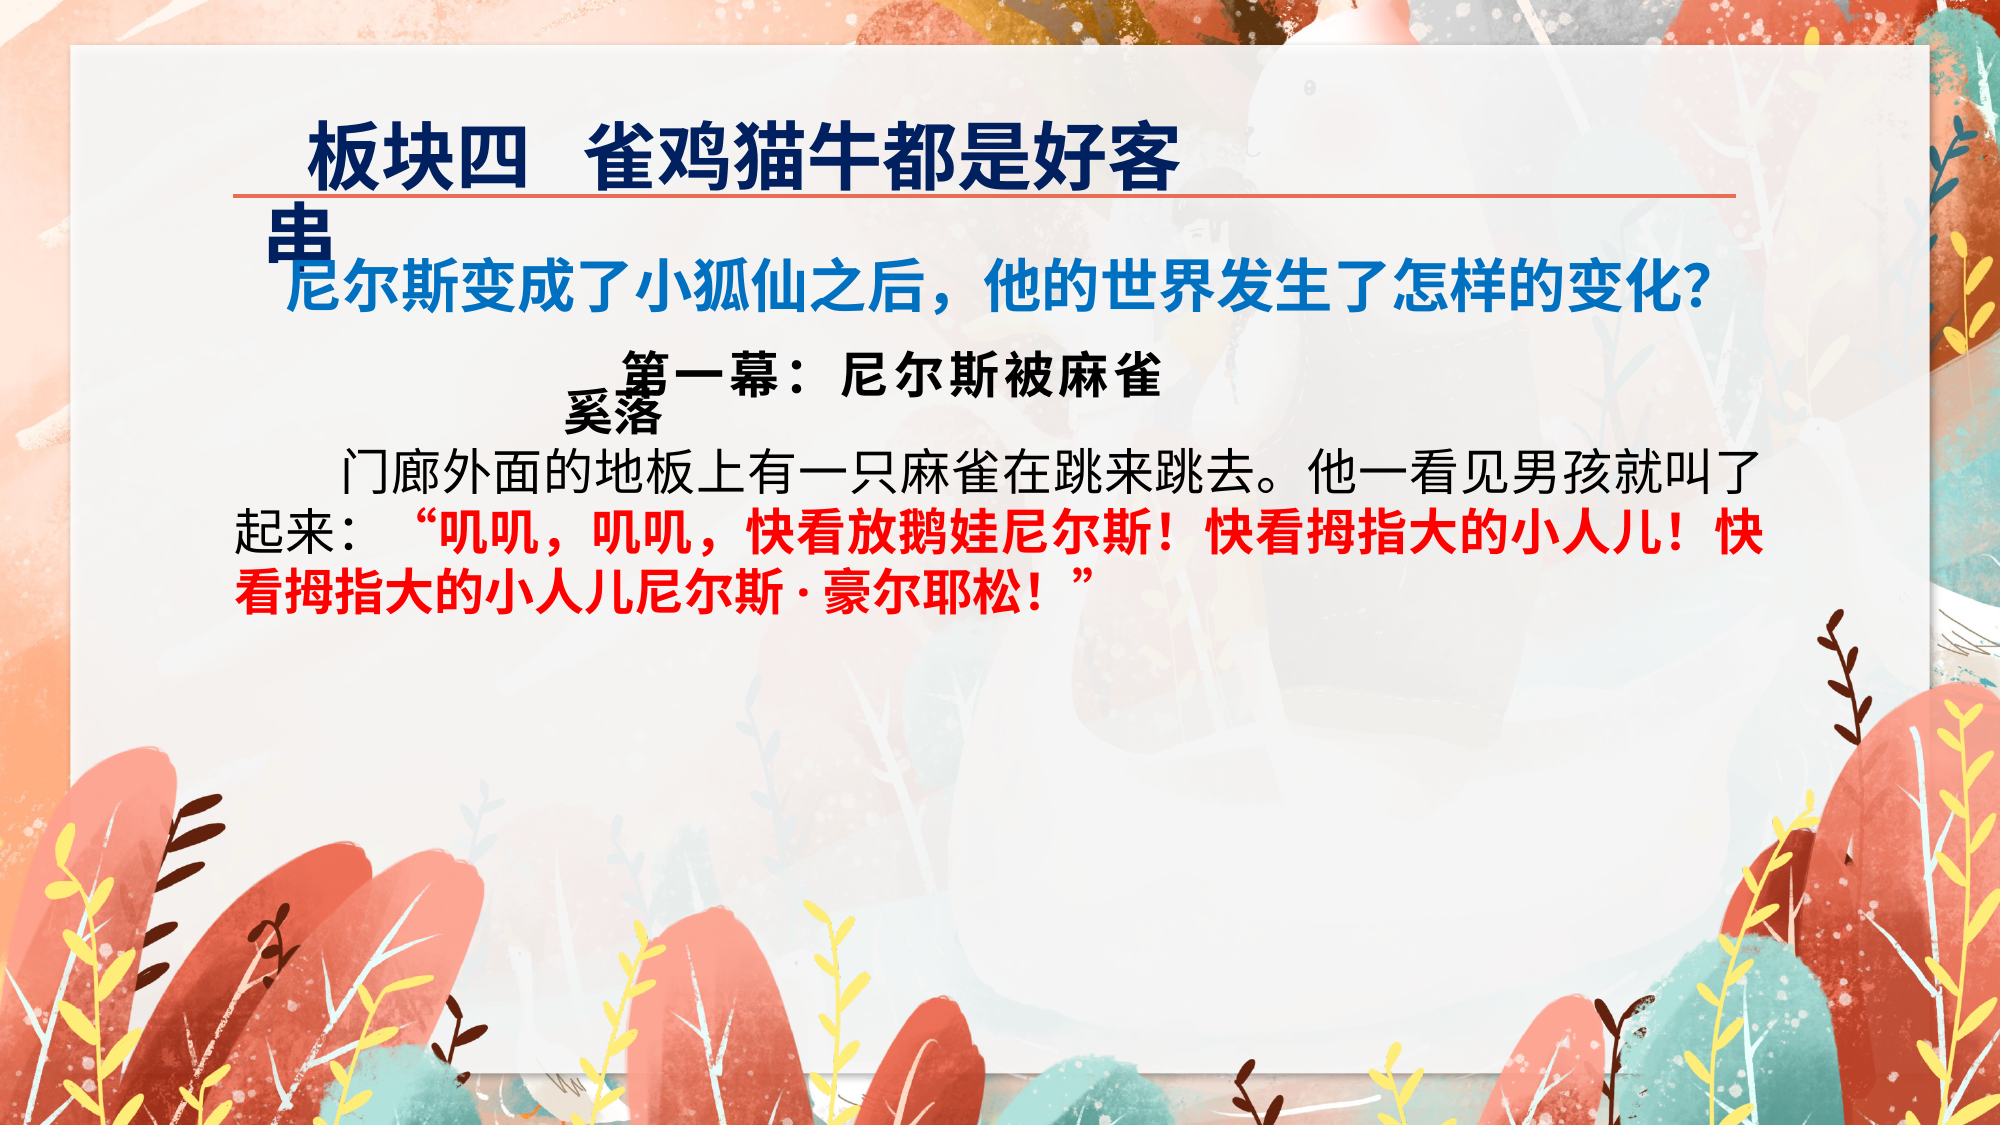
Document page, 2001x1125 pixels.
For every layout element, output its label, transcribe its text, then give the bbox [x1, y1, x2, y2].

text_box 门廊外面的地板上有一只麻雀在跳来跳去。他一看见男孩就叫了起来：“叽叽，叽叽，快看放鹅娃尼尔斯！快看拇指大的小人儿！快看拇指大的小人儿尼尔斯·豪尔耶松！” [219, 433, 1781, 628]
text_box 尼尔斯变成了小狐仙之后，他的世界发生了怎样的变化？ [189, 206, 1781, 327]
text_box 第一幕：尼尔斯被麻雀奚落 [548, 358, 1179, 411]
picture [0, 0, 2000, 1125]
text_box 板块四 雀鸡猫牛都是好客串 [248, 112, 1229, 206]
